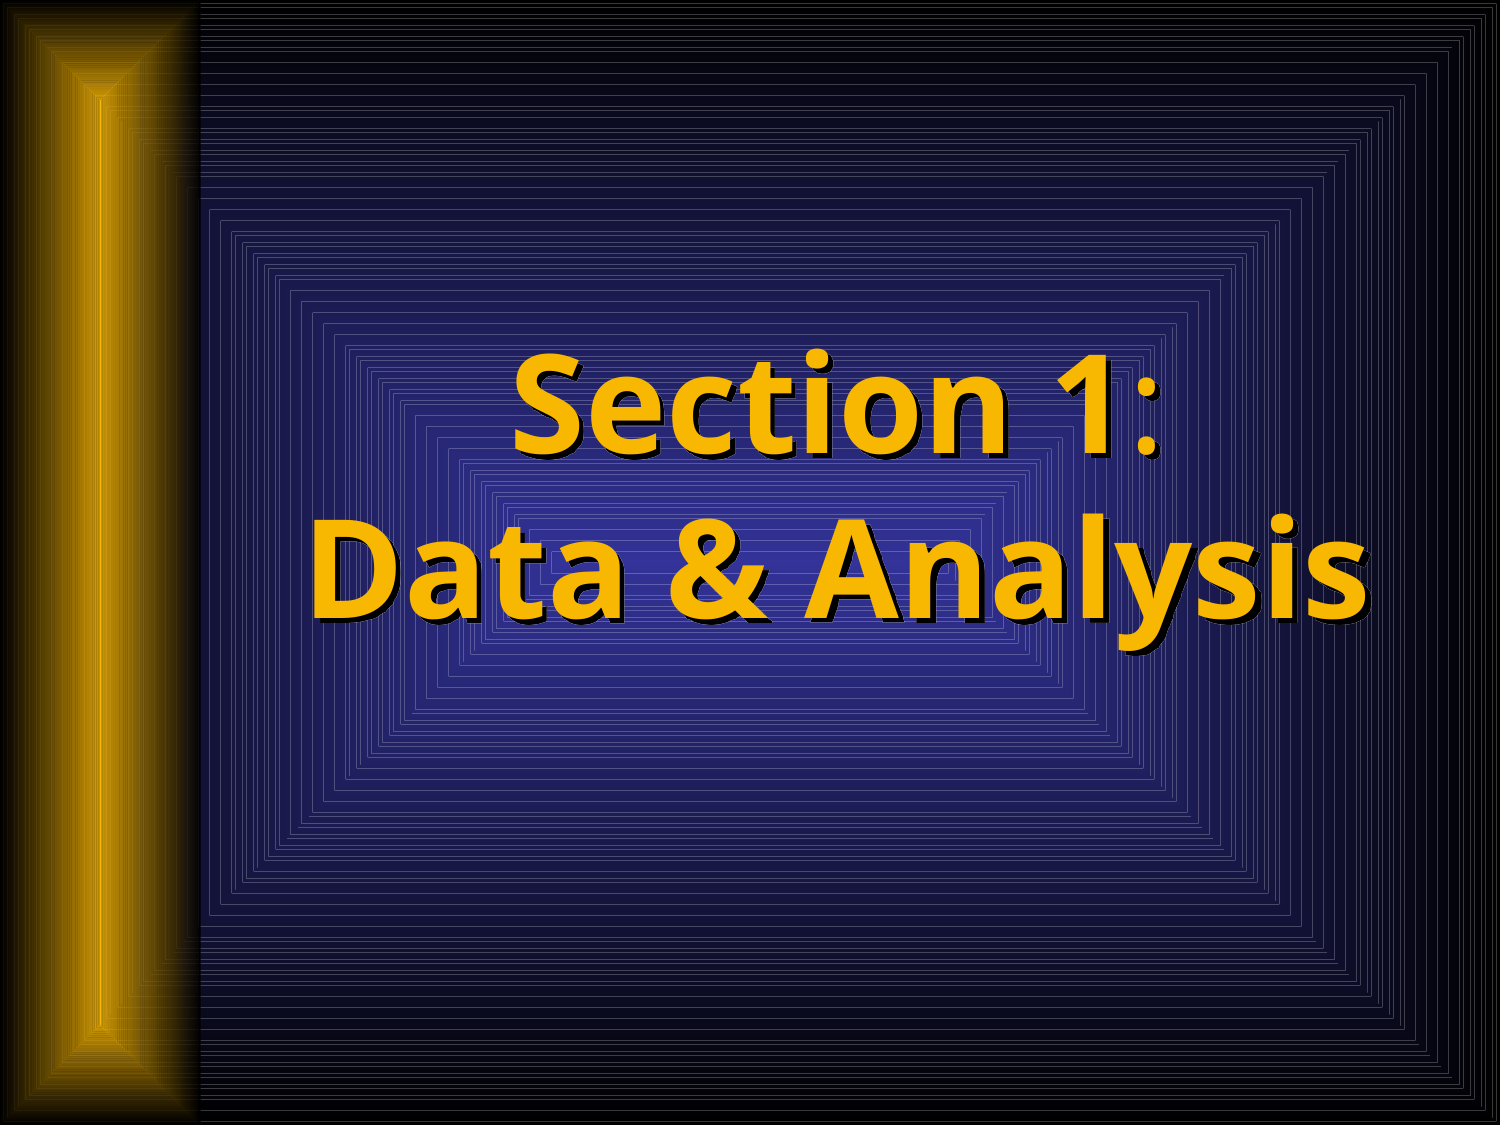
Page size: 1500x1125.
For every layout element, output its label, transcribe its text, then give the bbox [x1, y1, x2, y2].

title Section 1: Data & Analysis [199, 387, 1476, 576]
